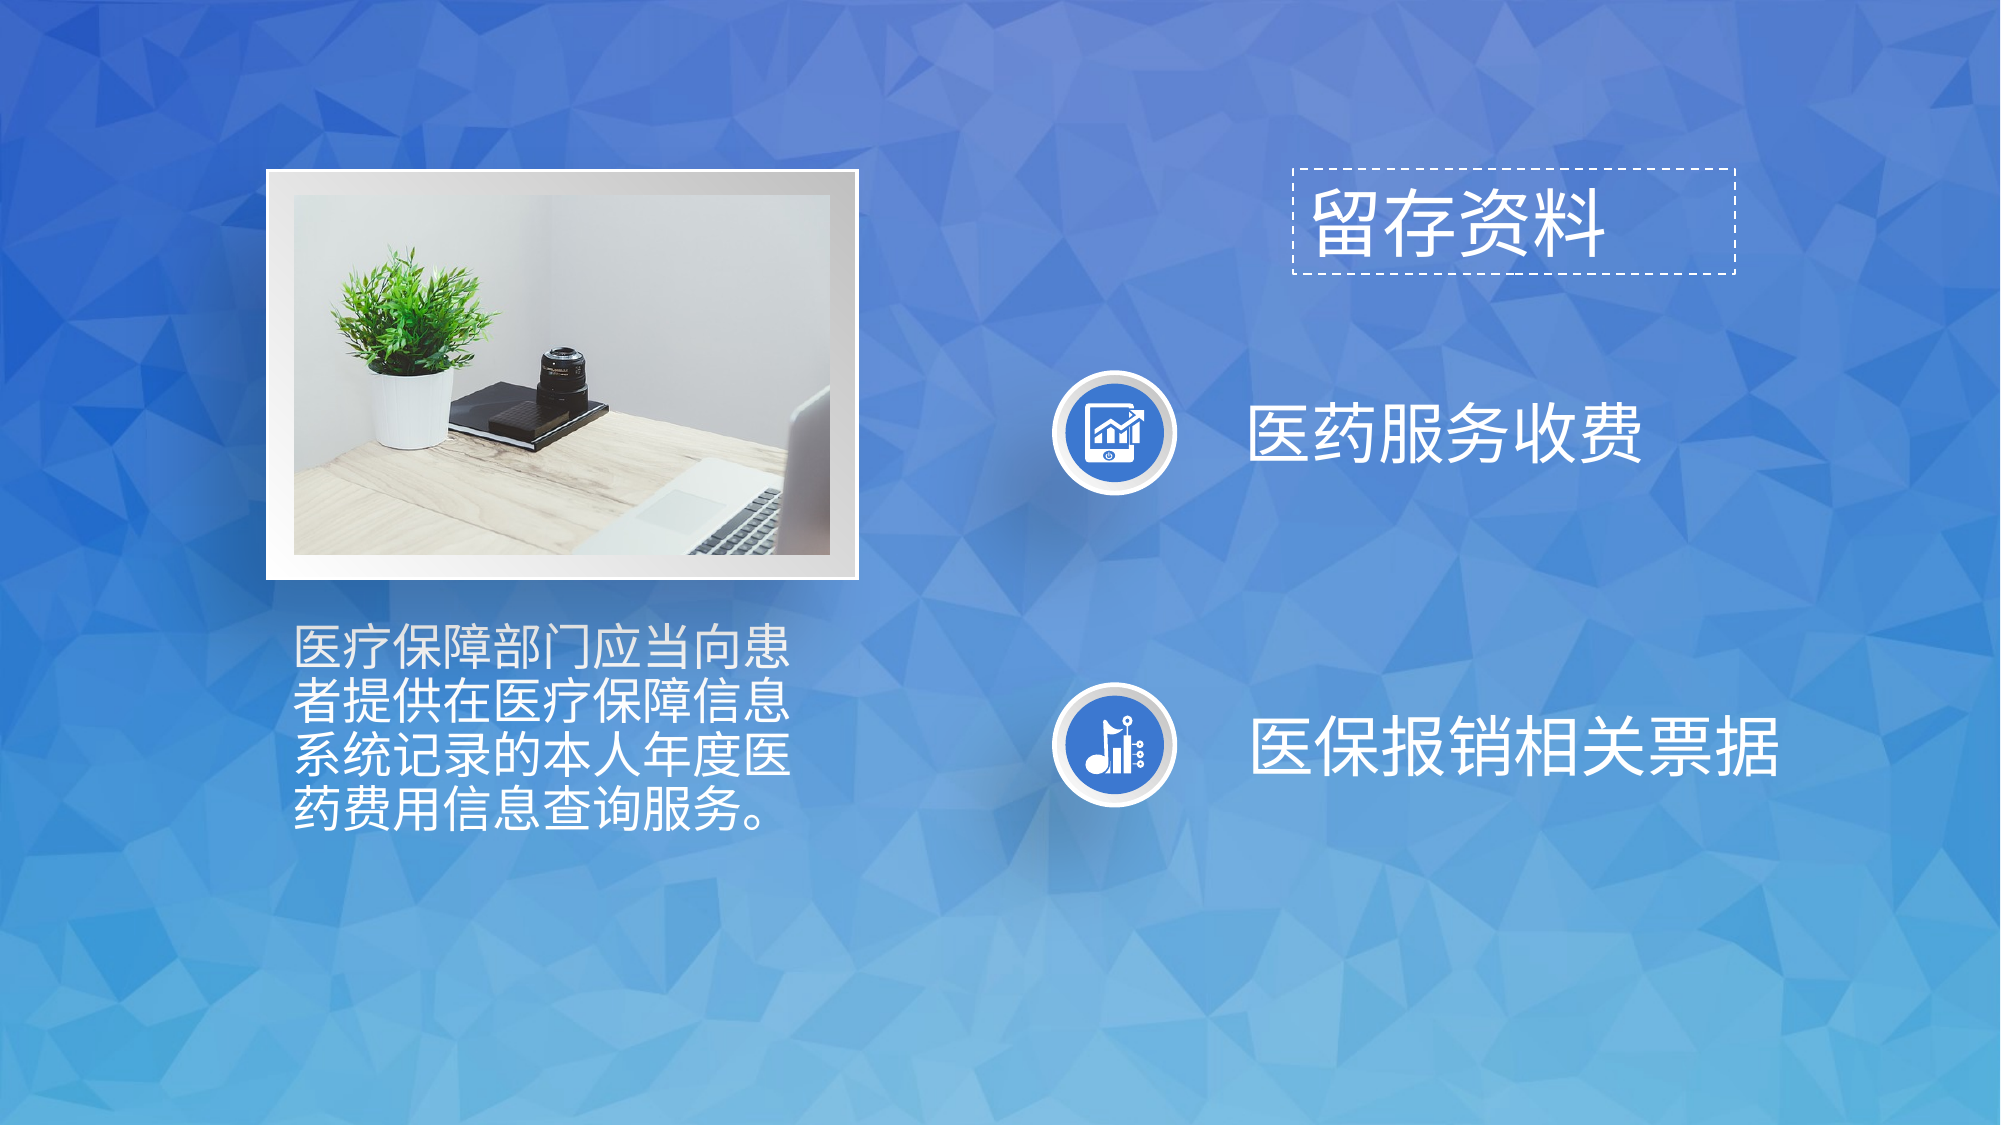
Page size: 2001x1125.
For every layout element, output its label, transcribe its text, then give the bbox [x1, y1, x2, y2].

text_box 医保报销相关票据 [1232, 696, 1797, 792]
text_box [267, 170, 858, 579]
text_box 留存资料 [1293, 168, 1736, 274]
text_box 医疗保障部门应当向患者提供在医疗保障信息系统记录的本人年度医药费用信息查询服务。 [277, 614, 847, 766]
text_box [1054, 372, 1175, 494]
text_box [1054, 684, 1175, 806]
text_box 医药服务收费 [1229, 384, 1799, 480]
picture [0, 0, 2001, 1125]
